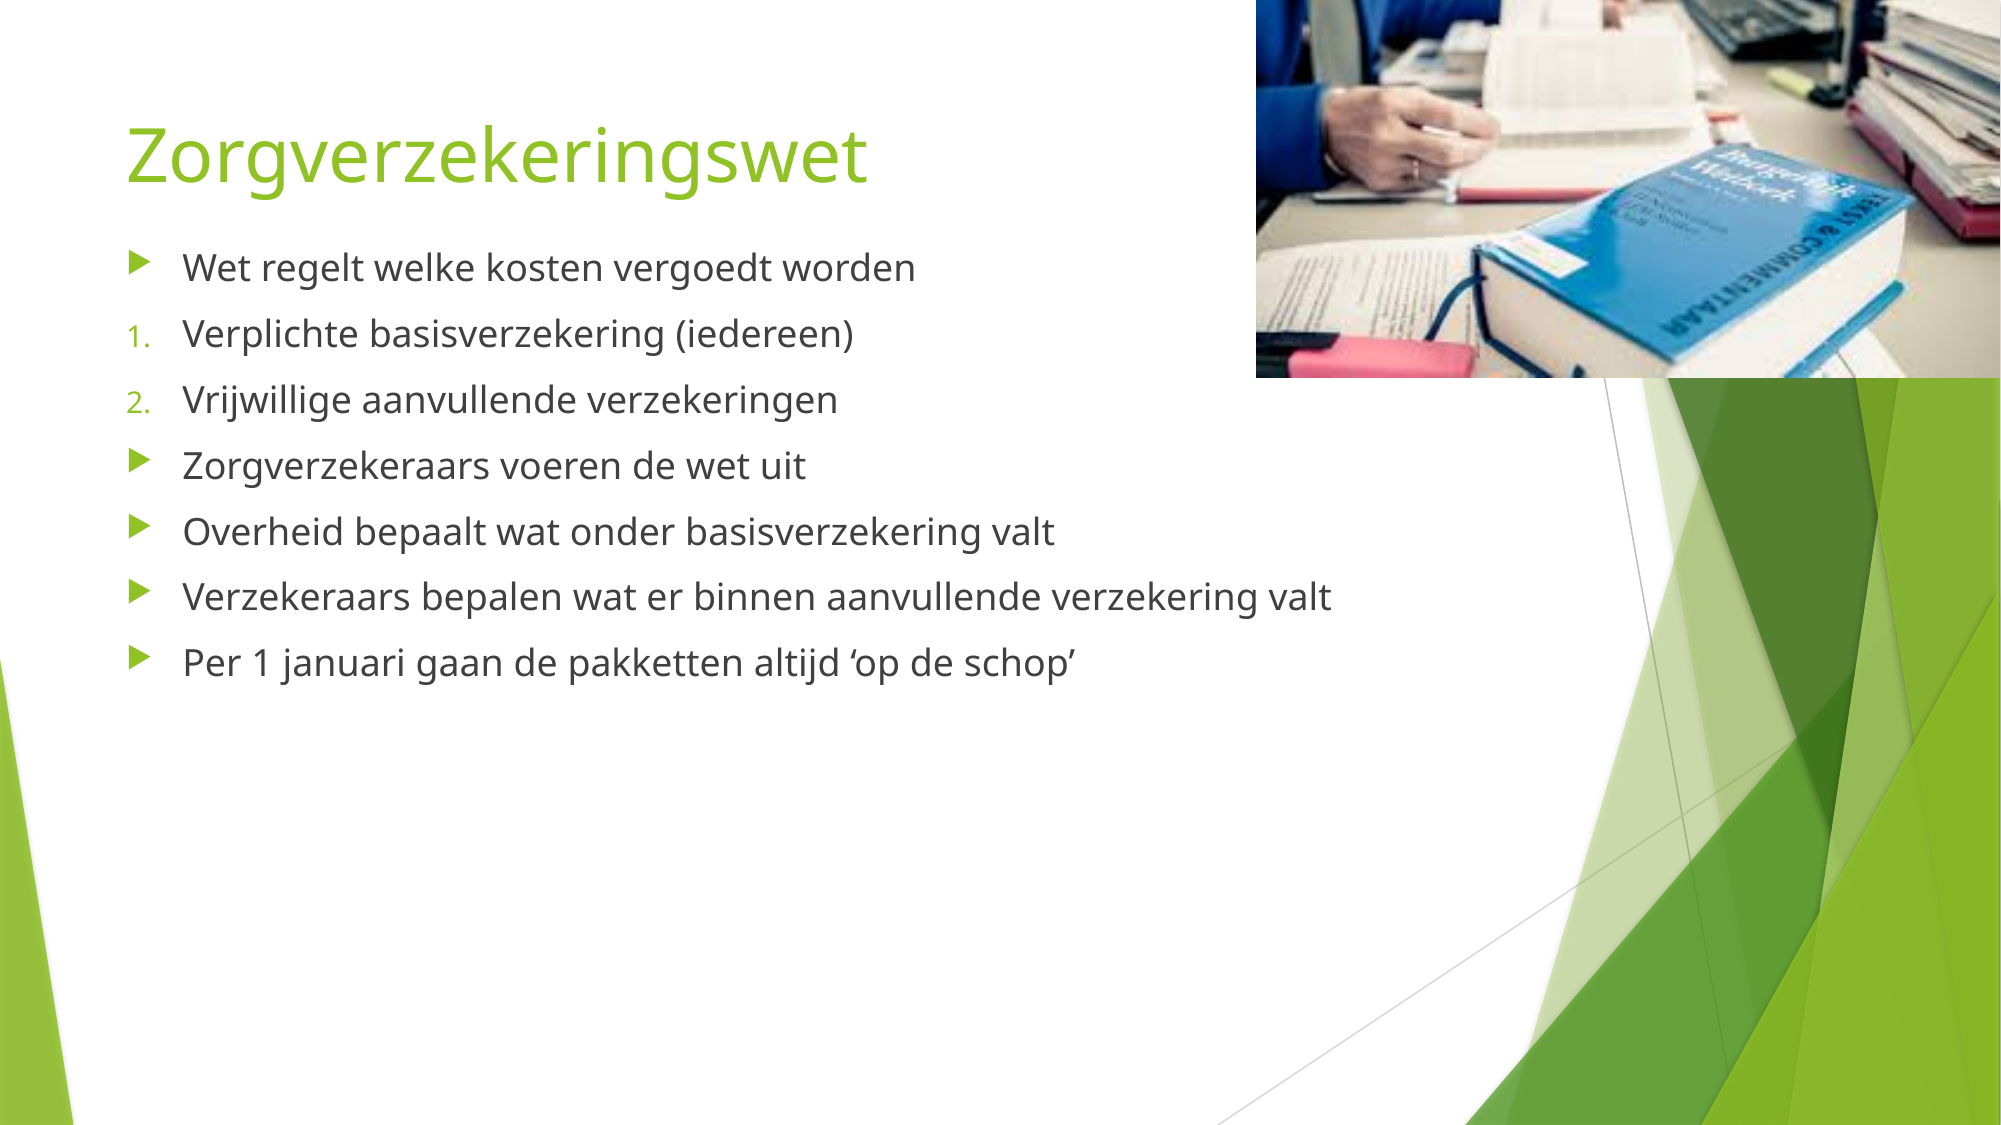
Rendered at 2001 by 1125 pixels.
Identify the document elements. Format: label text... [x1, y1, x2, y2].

title Zorgverzekeringswet [111, 99, 1250, 236]
list Wet regelt welke kosten vergoedt worden Verplichte basisverzekering (iedereen) Vrijwillige aanvullende verzekeringen Zorgverzekeraars voeren de wet uit Overheid bepaalt wat onder basisverzekering valt Verzekeraars bepalen wat er binnen aanvullende verzekering valt Per 1 januari gaan de pakketten altijd ‘op de schop’ [111, 236, 1522, 874]
picture [1255, 0, 2000, 379]
